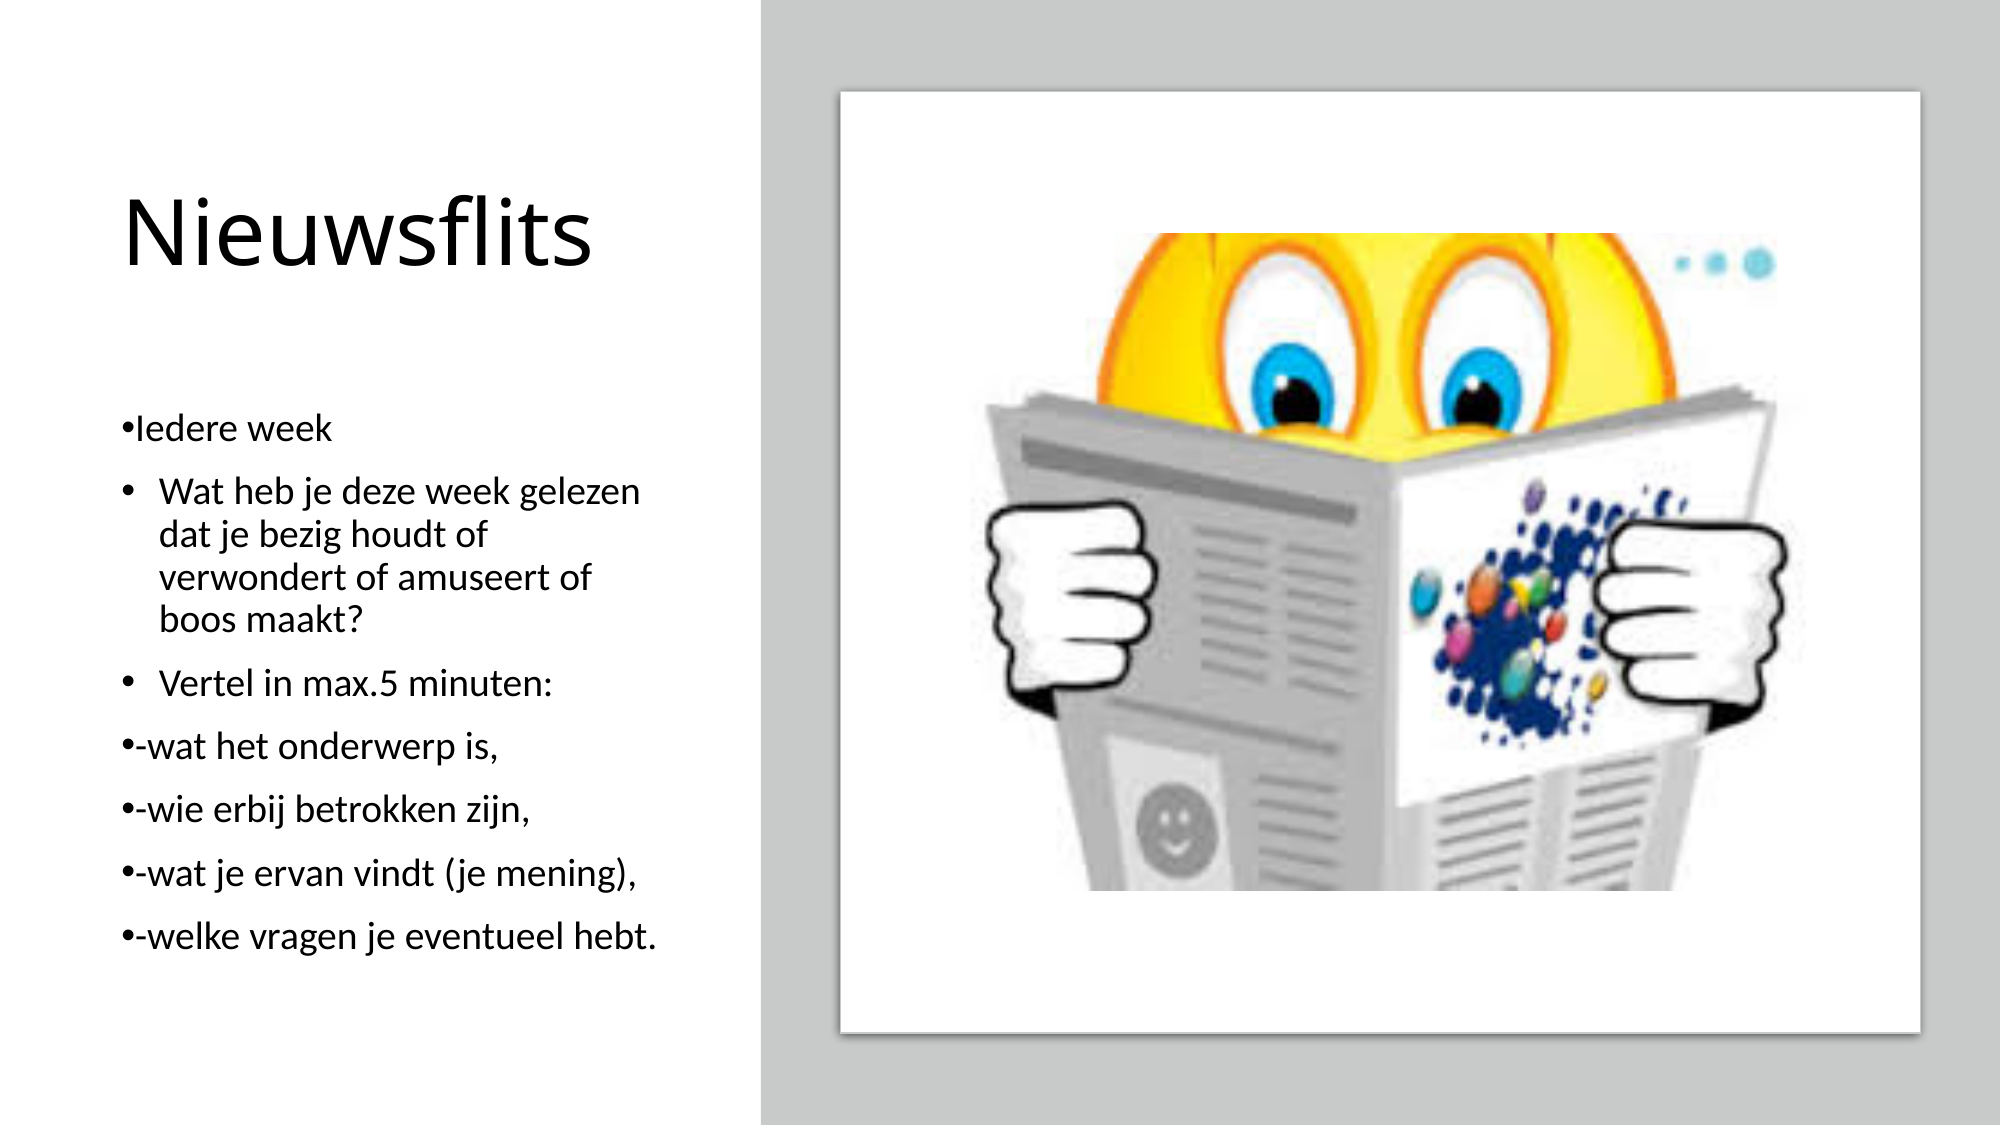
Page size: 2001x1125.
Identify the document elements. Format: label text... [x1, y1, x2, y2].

text_box [839, 90, 1922, 1034]
list Iedere week Wat heb je deze week gelezen dat je bezig houdt of verwondert of amuseert of boos maakt? Vertel in max.5 minuten: -wat het onderwerp is, -wie erbij betrokken zijn, -wat je ervan vindt (je mening), -welke vragen je eventueel hebt. [106, 399, 682, 1021]
title Nieuwsflits [106, 103, 682, 370]
text_box [760, 0, 2000, 1125]
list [886, 233, 1875, 891]
